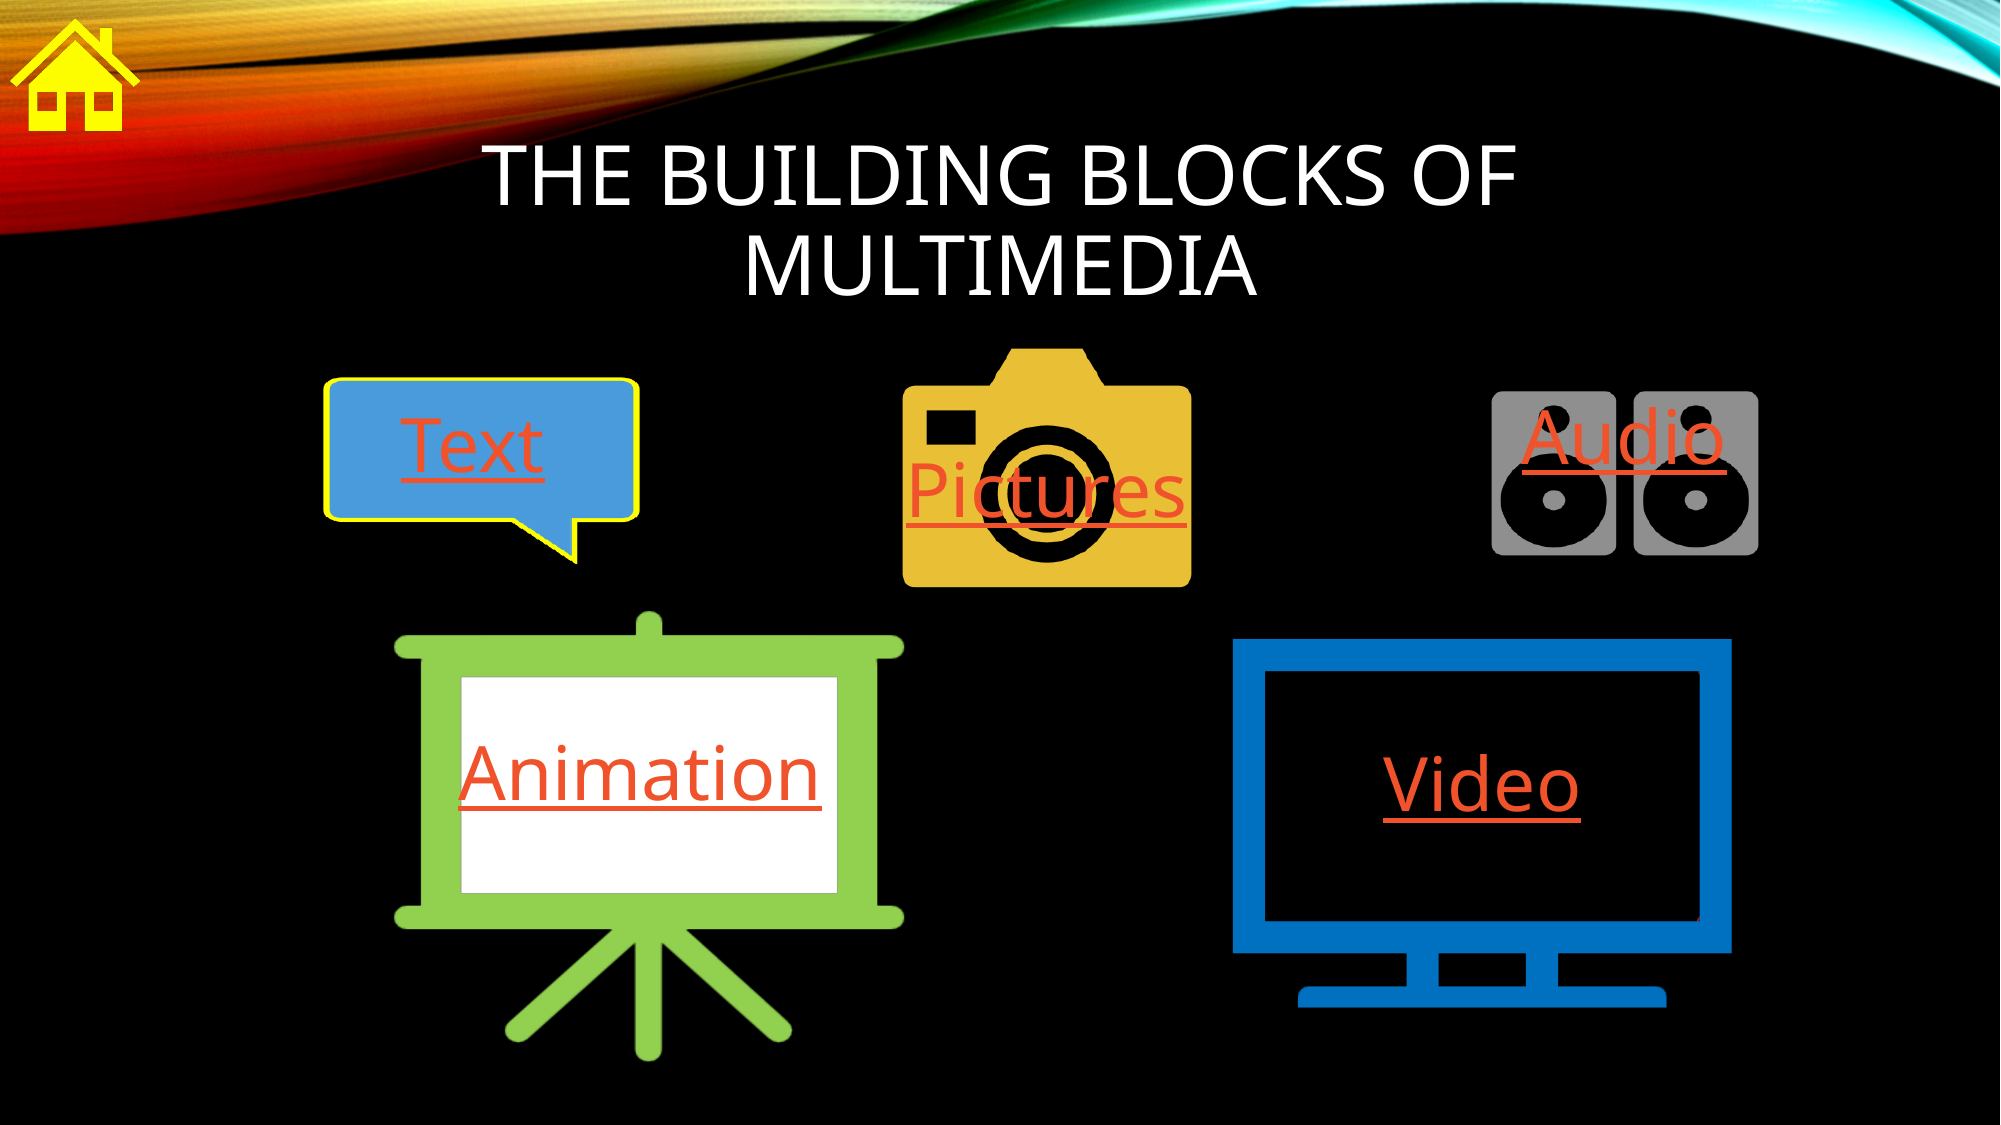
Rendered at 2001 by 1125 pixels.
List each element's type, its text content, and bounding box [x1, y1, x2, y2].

picture [263, 291, 1787, 1125]
title The Building blocks of multimedia [293, 117, 1707, 330]
picture [0, 0, 2000, 237]
